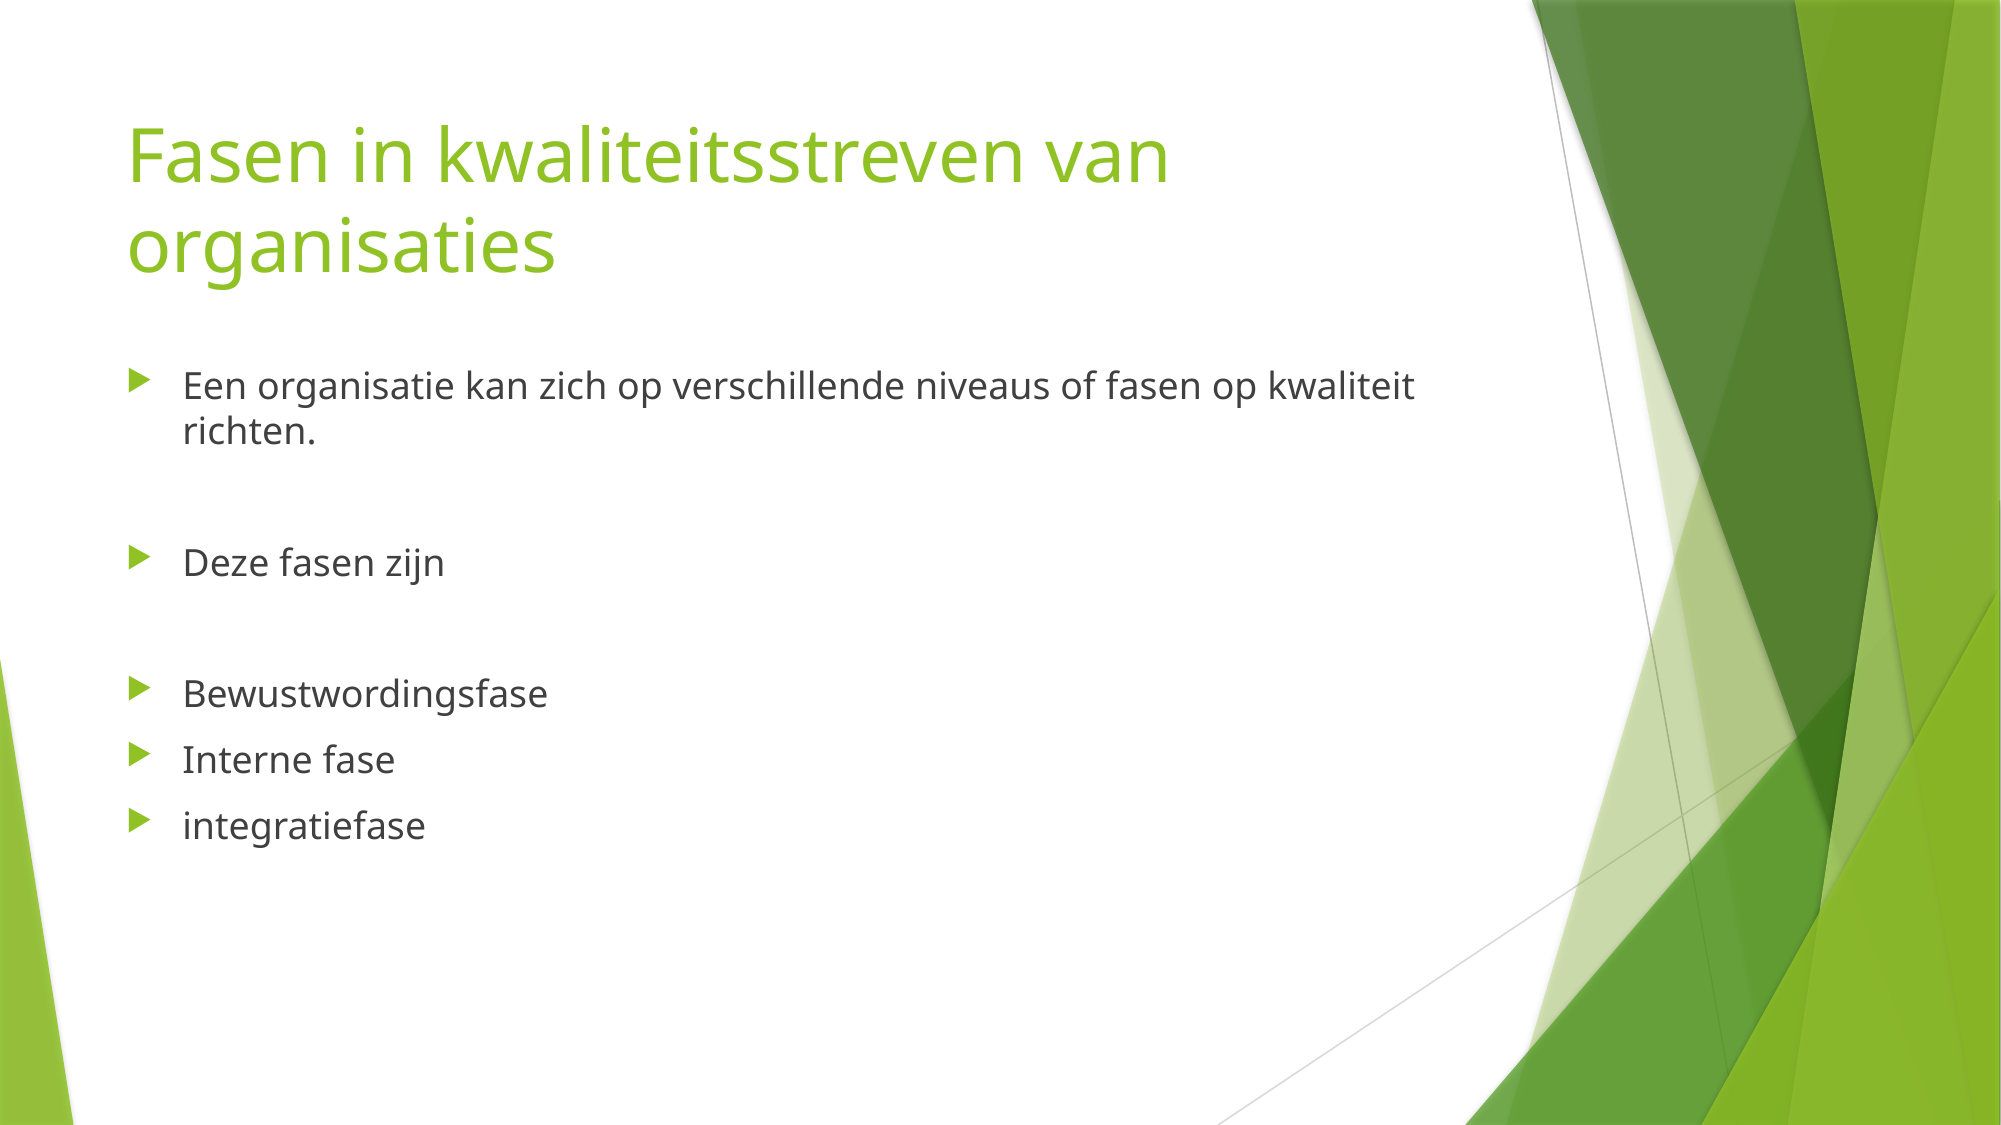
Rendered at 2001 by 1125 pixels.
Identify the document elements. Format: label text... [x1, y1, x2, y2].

list Een organisatie kan zich op verschillende niveaus of fasen op kwaliteit richten. Deze fasen zijn Bewustwordingsfase Interne fase integratiefase [111, 354, 1522, 992]
title Fasen in kwaliteitsstreven van organisaties [111, 99, 1522, 317]
